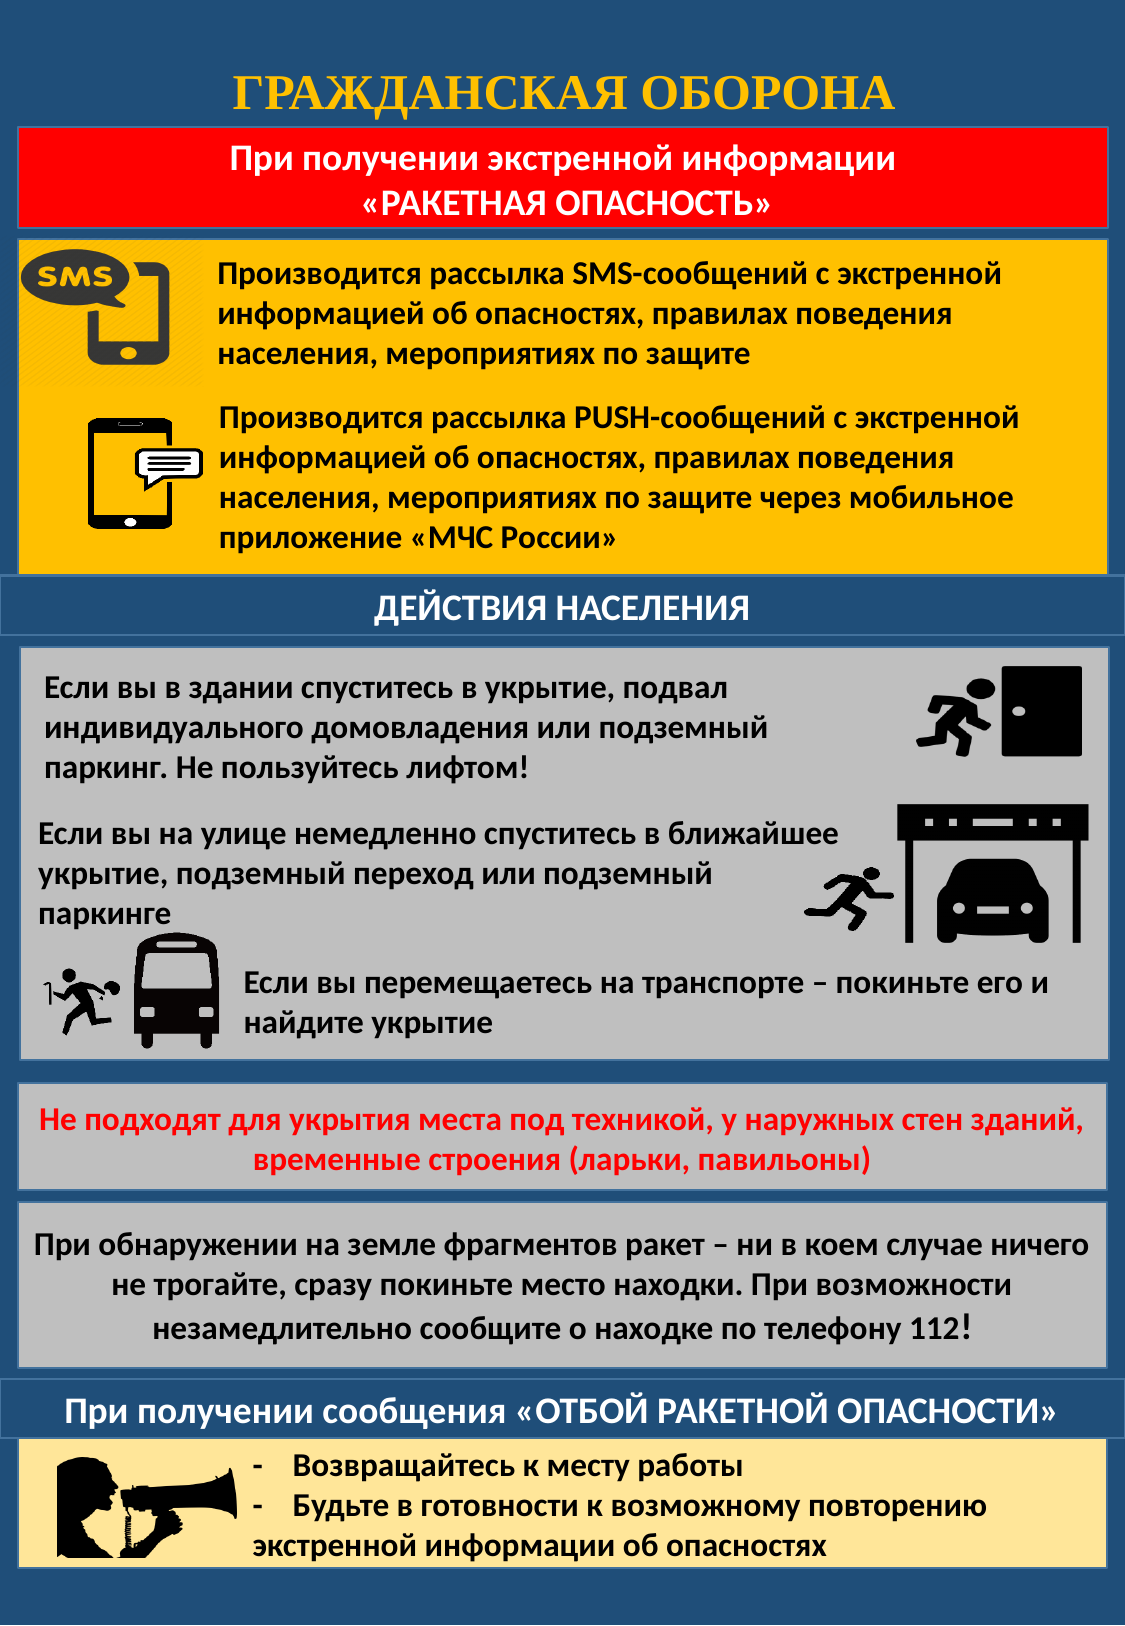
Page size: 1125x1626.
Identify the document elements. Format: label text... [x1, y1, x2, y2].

text_box При получении экстренной информации «РАКЕТНАЯ ОПАСНОСТЬ» [17, 126, 1109, 229]
text_box Производится рассылка PUSH-сообщений с экстренной информацией об опасностях, правилах поведения населения, мероприятиях по защите через мобильное приложение «МЧС России» [204, 387, 1084, 563]
text_box Если вы на улице немедленно спуститесь в ближайшее укрытие, подземный переход или подземный паркинге [23, 804, 893, 939]
text_box Если вы перемещаетесь на транспорте – покиньте его и найдите укрытие [229, 952, 1109, 1048]
text_box Если вы в здании спуститесь в укрытие, подвал индивидуального домовладения или подземный паркинг. Не пользуйтесь лифтом! [29, 658, 910, 793]
picture [88, 418, 203, 529]
picture [38, 931, 229, 1049]
picture [916, 651, 1082, 771]
text_box Производится рассылка SMS-сообщений с экстренной информацией об опасностях, правилах поведения населения, мероприятиях по защите [204, 243, 1083, 379]
text_box [17, 238, 1109, 574]
title ГРАЖДАНСКАЯ ОБОРОНА [0, 65, 1125, 120]
text_box Не подходят для укрытия места под техникой, у наружных стен зданий, временные строения (ларьки, павильоны) [17, 1082, 1108, 1191]
picture [804, 782, 1094, 966]
text_box ДЕЙСТВИЯ НАСЕЛЕНИЯ [0, 574, 1125, 636]
text_box При обнаружении на земле фрагментов ракет – ни в коем случае ничего не трогайте, сразу покиньте место находки. При возможности незамедлительно сообщите о находке по телефону 112! [17, 1201, 1108, 1369]
picture [57, 1457, 237, 1558]
text_box [19, 646, 1110, 1061]
text_box - Возвращайтесь к месту работы - Будьте в готовности к возможному повторению экстренной информации об опасностях [17, 1437, 1108, 1569]
text_box При получении сообщения «ОТБОЙ РАКЕТНОЙ ОПАСНОСТИ» [0, 1378, 1125, 1439]
picture [0, 235, 204, 387]
